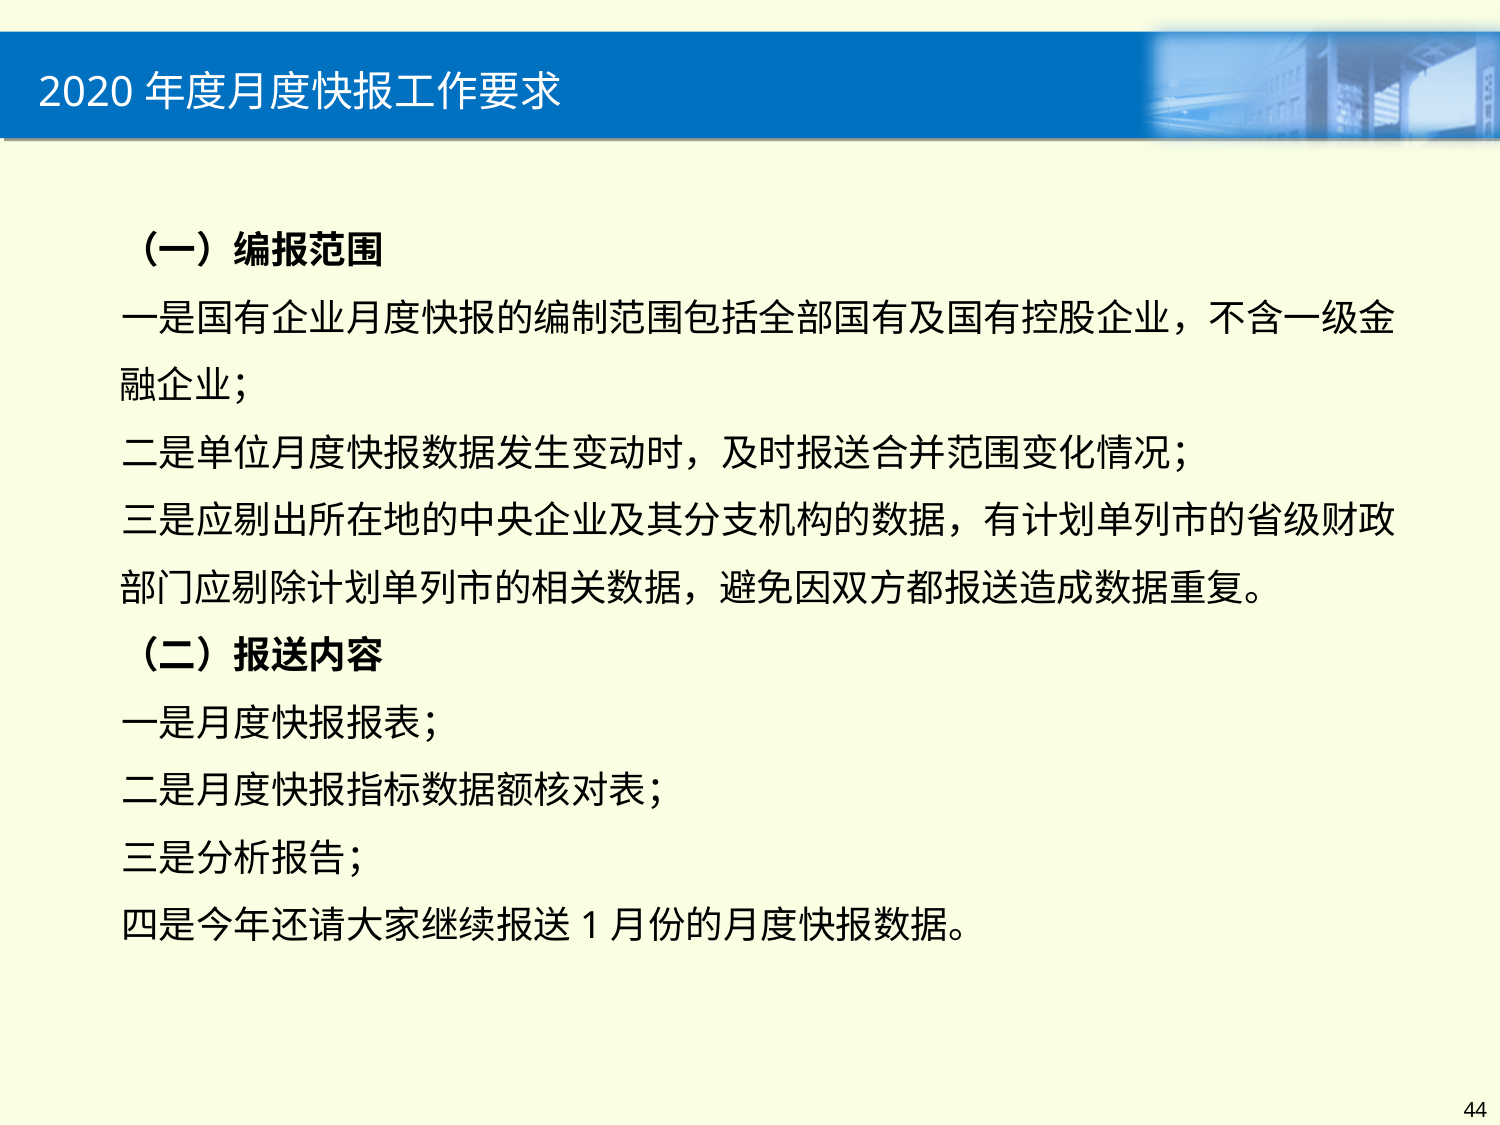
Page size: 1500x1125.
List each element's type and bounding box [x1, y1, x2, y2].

slide_number [1412, 1089, 1500, 1125]
text_box [104, 196, 1416, 1021]
title [23, 46, 1136, 118]
picture [1136, 14, 1500, 153]
